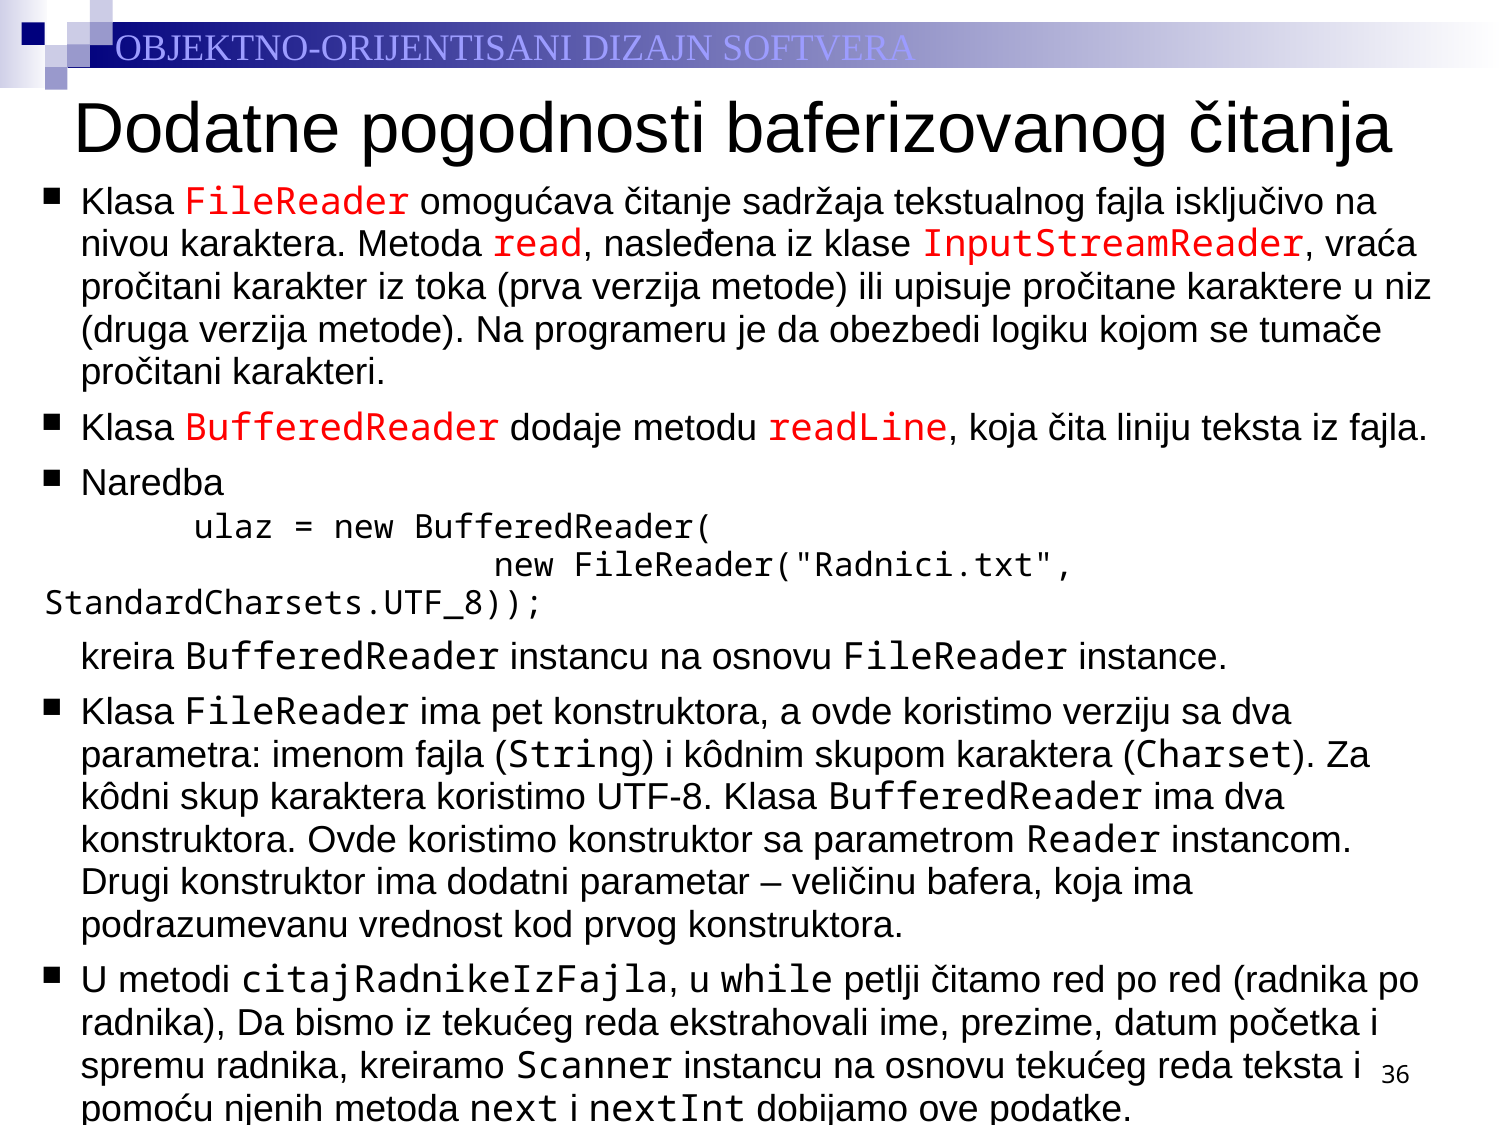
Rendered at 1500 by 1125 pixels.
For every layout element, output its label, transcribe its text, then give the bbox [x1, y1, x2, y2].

text_box Klasa FileReader omogućava čitanje sadržaja tekstualnog fajla isključivo na nivou karaktera. Metoda read, nasleđena iz klase InputStreamReader, vraća pročitani karakter iz toka (prva verzija metode) ili upisuje pročitane karaktere u niz (druga verzija metode). Na programeru je da obezbedi logiku kojom se tumače pročitani karakteri. Klasa BufferedReader dodaje metodu readLine, koja čita liniju teksta iz fajla. Naredba ulaz = new BufferedReader( new FileReader("Radnici.txt", StandardCharsets.UTF_8)); kreira BufferedReader instancu na osnovu FileReader instance. Klasa FileReader ima pet konstruktora, a ovde koristimo verziju sa dva parametra: imenom fajla (String) i kôdnim skupom karaktera (Charset). Za kôdni skup karaktera koristimo UTF-8. Klasa BufferedReader ima dva konstruktora. Ovde koristimo konstruktor sa parametrom Reader instancom. Drugi konstruktor ima dodatni parametar – veličinu bafera, koja ima podrazumevanu vrednost kod prvog konstruktora. U metodi citajRadnikeIzFajla, u while petlji čitamo red po red (radnika po radnika), Da bismo iz tekućeg reda ekstrahovali ime, prezime, datum početka i spremu radnika, kreiramo Scanner instancu na osnovu tekućeg reda teksta i pomoću njenih metoda next i nextInt dobijamo ove podatke. [29, 172, 1459, 1059]
slide_number 36 [1074, 1059, 1426, 1101]
title Dodatne pogodnosti baferizovanog čitanja [58, 74, 1459, 172]
